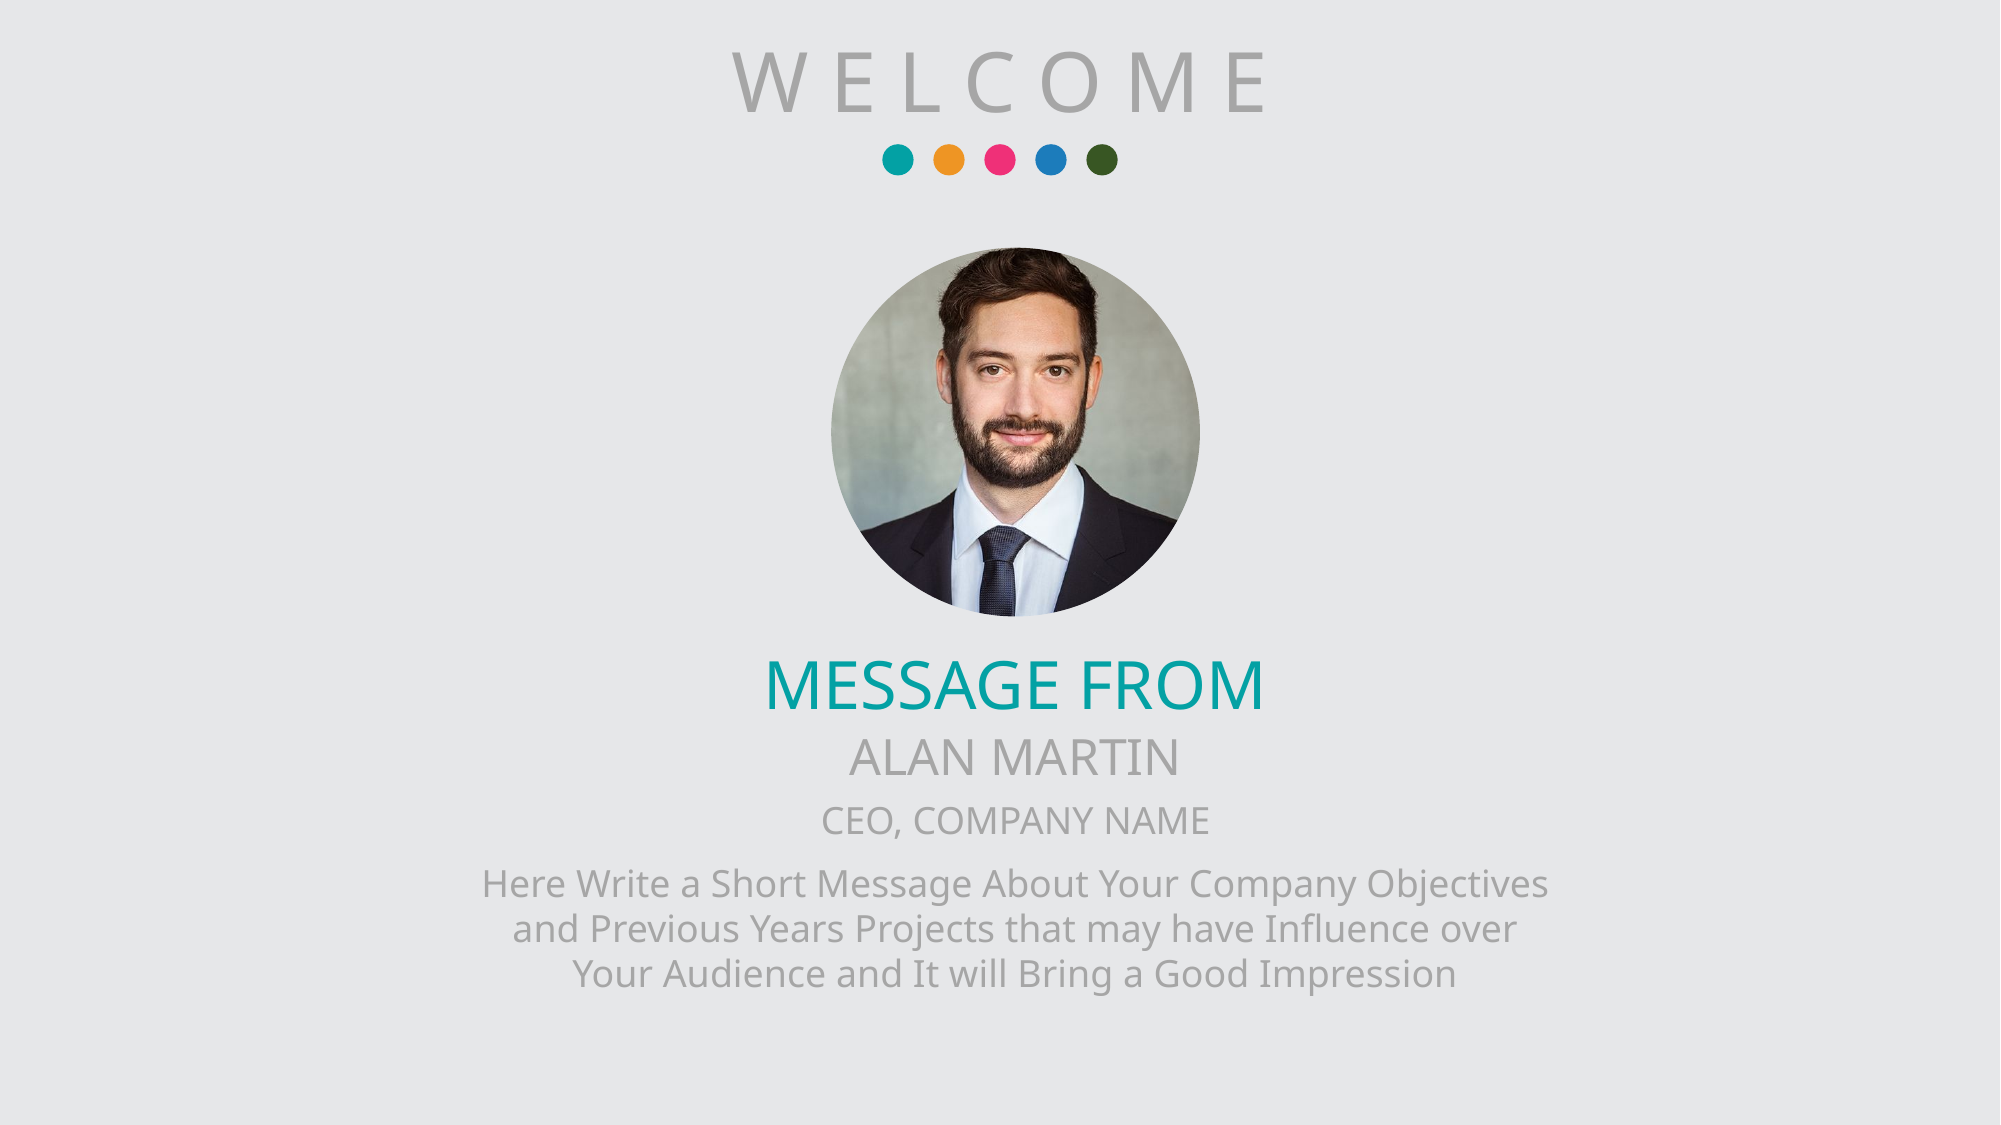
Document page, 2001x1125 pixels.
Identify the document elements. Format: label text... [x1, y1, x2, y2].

text_box W E L C O M E [402, 21, 1597, 137]
text_box MESSAGE FROM [683, 635, 1348, 731]
text_box CEO, COMPANY NAME [798, 790, 1233, 850]
text_box Here Write a Short Message About Your Company Objectives and Previous Years Projects that may have Influence over Your Audience and It will Bring a Good Impression [458, 853, 1573, 1003]
text_box ALAN MARTIN [798, 718, 1233, 790]
picture [831, 247, 1200, 617]
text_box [882, 144, 1118, 176]
